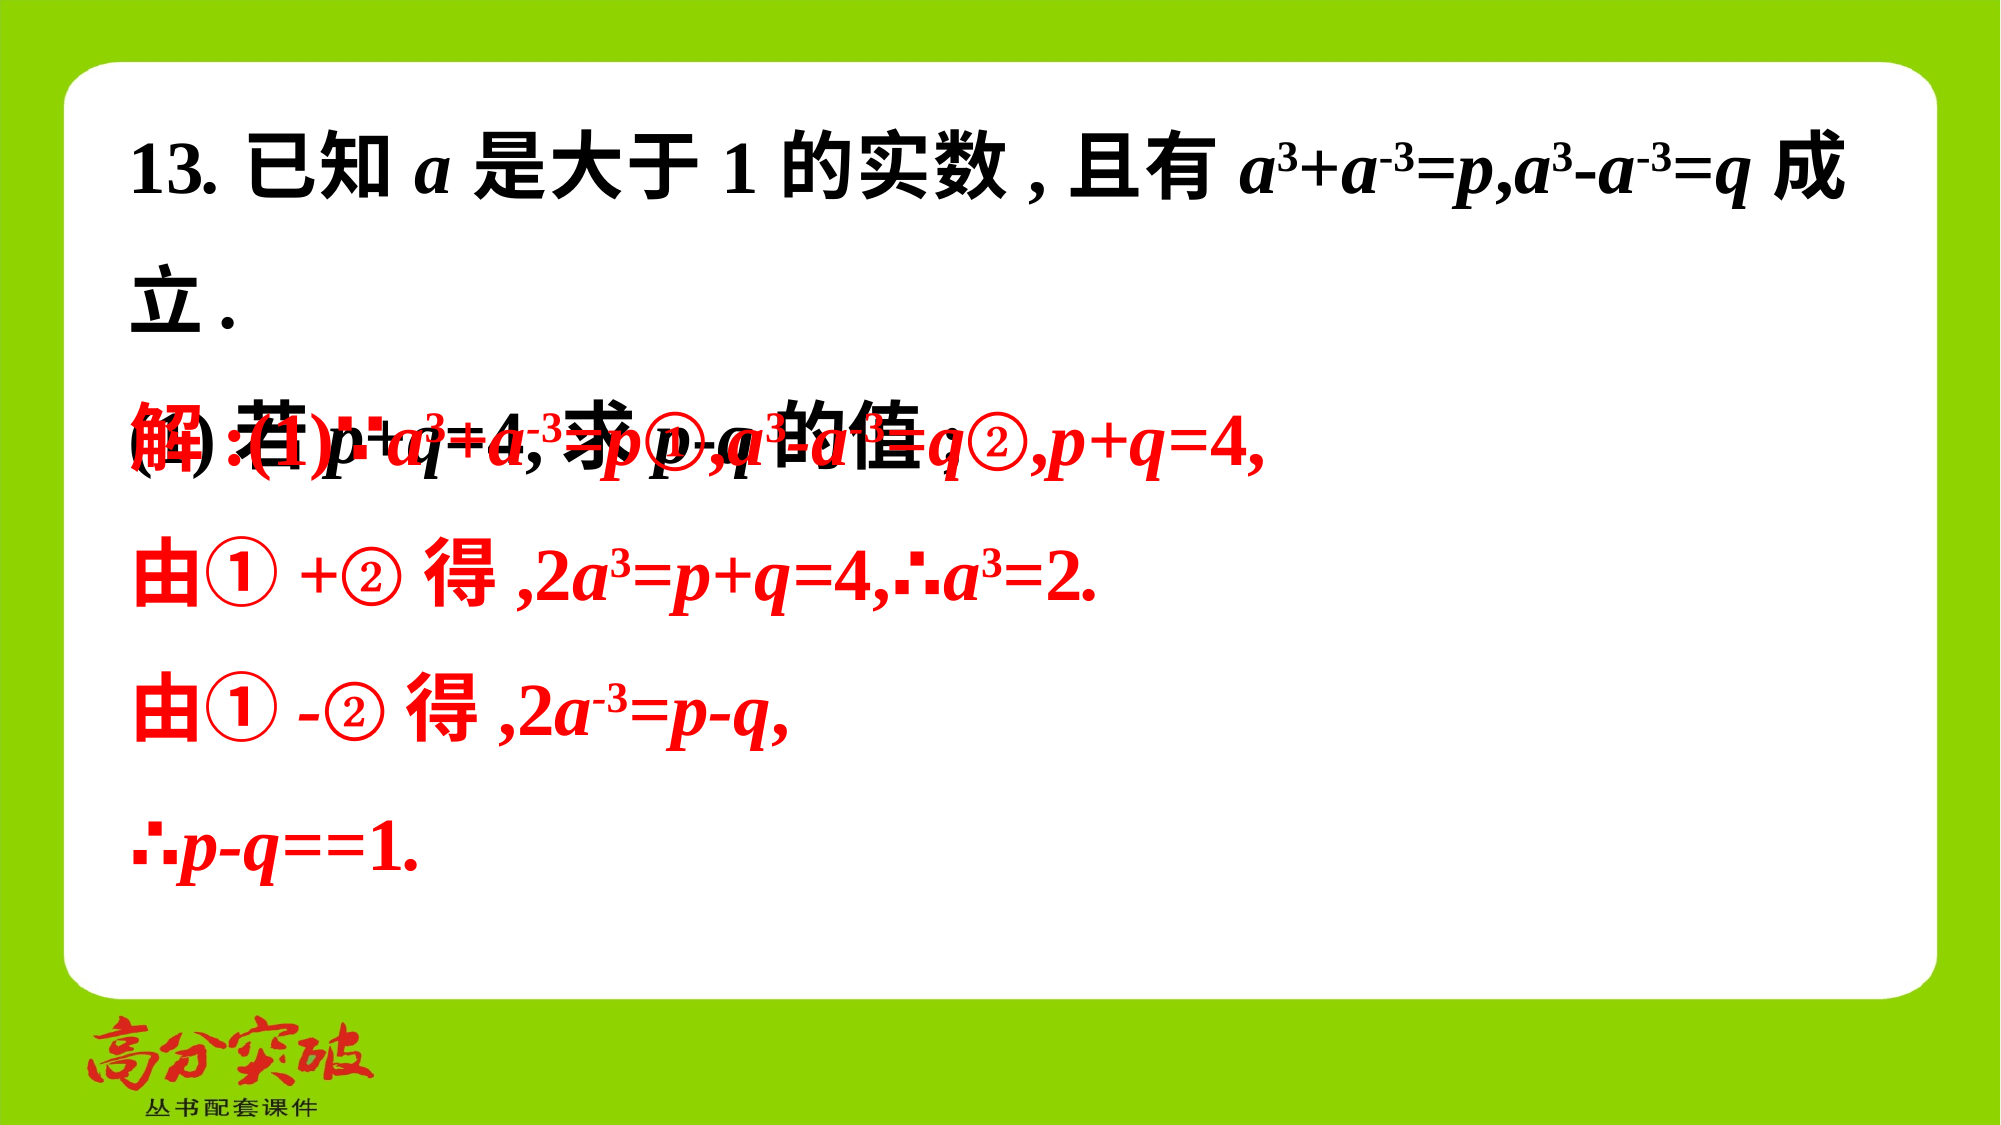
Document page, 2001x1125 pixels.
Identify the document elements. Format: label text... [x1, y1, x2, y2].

picture [0, 0, 2001, 1125]
text_box 13.已知a是大于1的实数,且有a3+a-3=p,a3-a-3=q成立. (1)若p+q=4,求p-q的值; [114, 66, 1863, 487]
